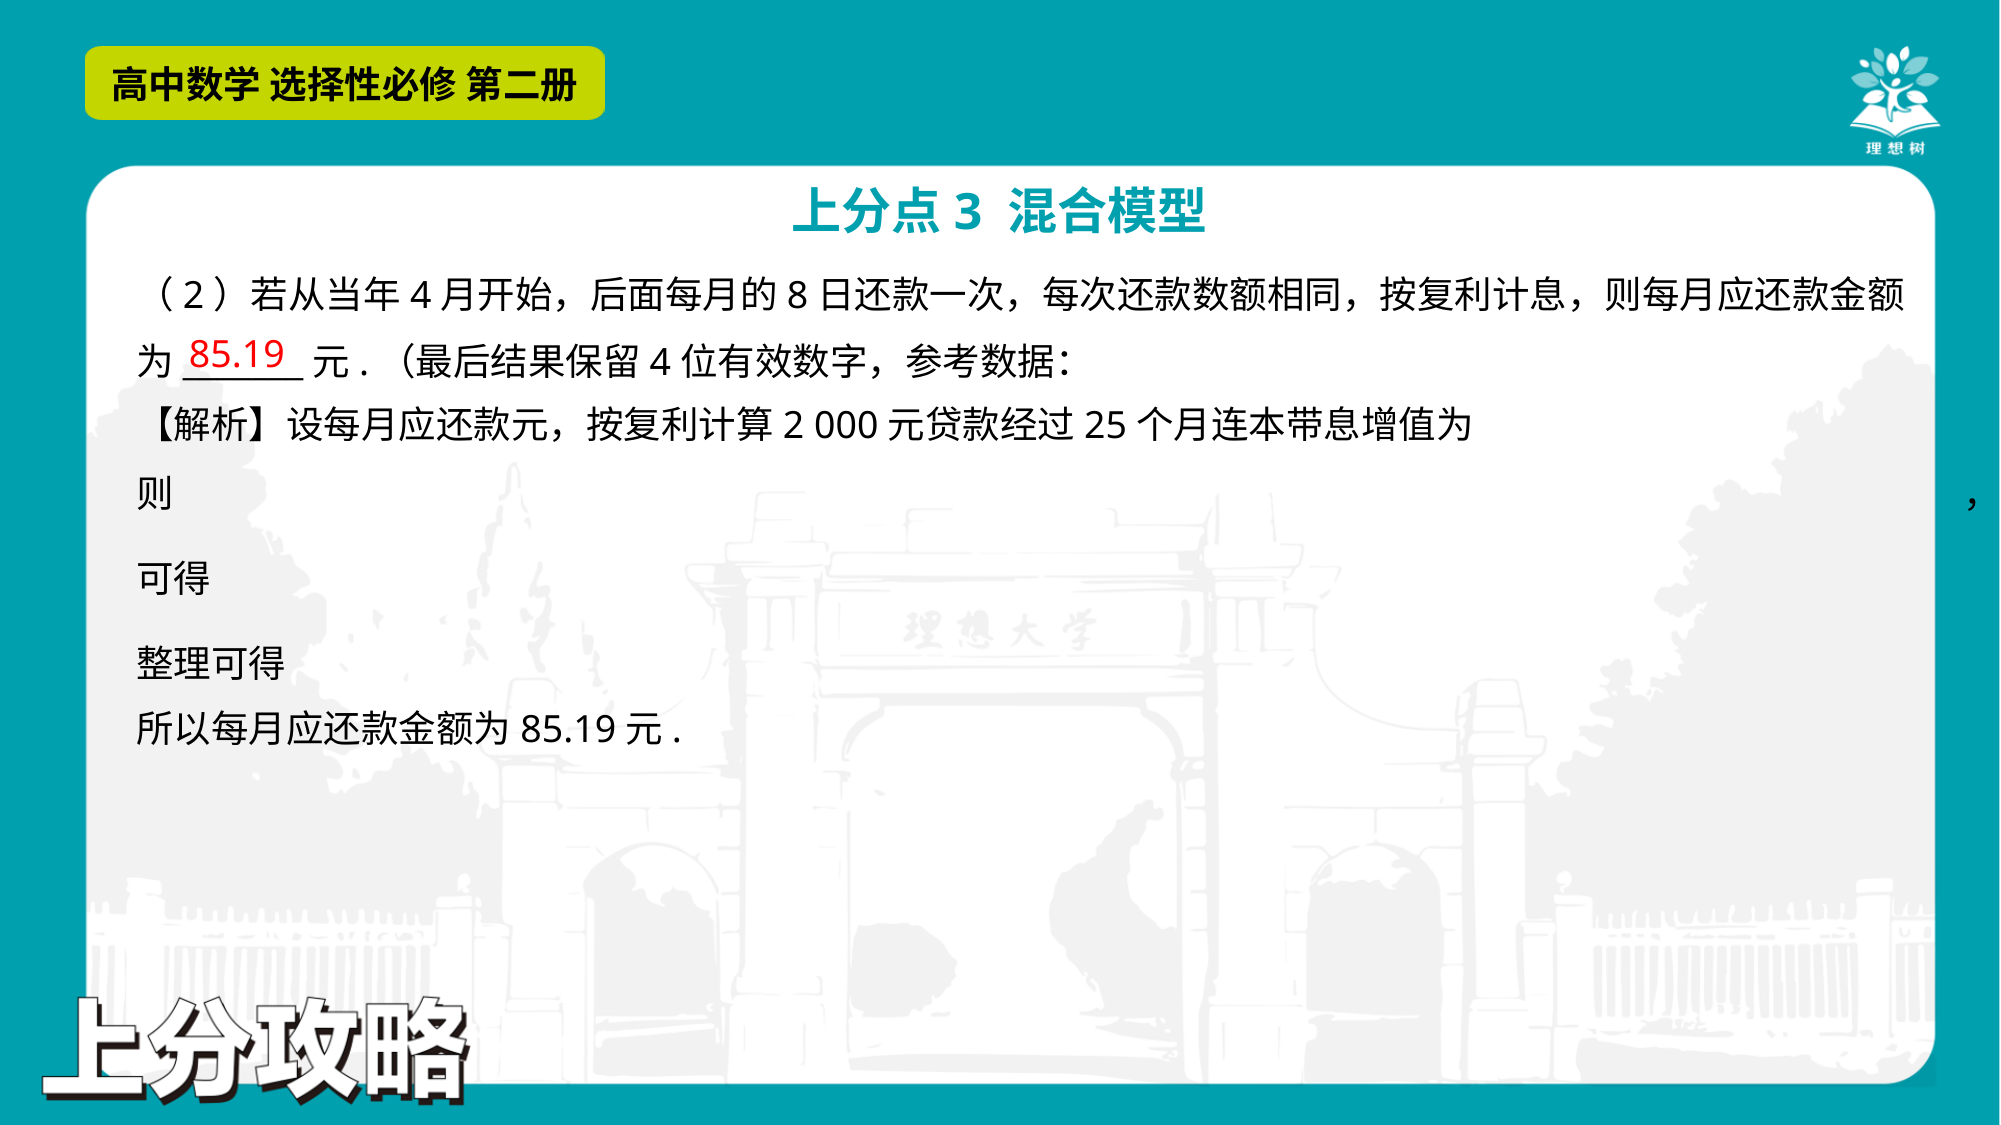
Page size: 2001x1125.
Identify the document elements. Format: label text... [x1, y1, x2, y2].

picture [0, 0, 2000, 1125]
text_box 85.19 [174, 308, 299, 369]
